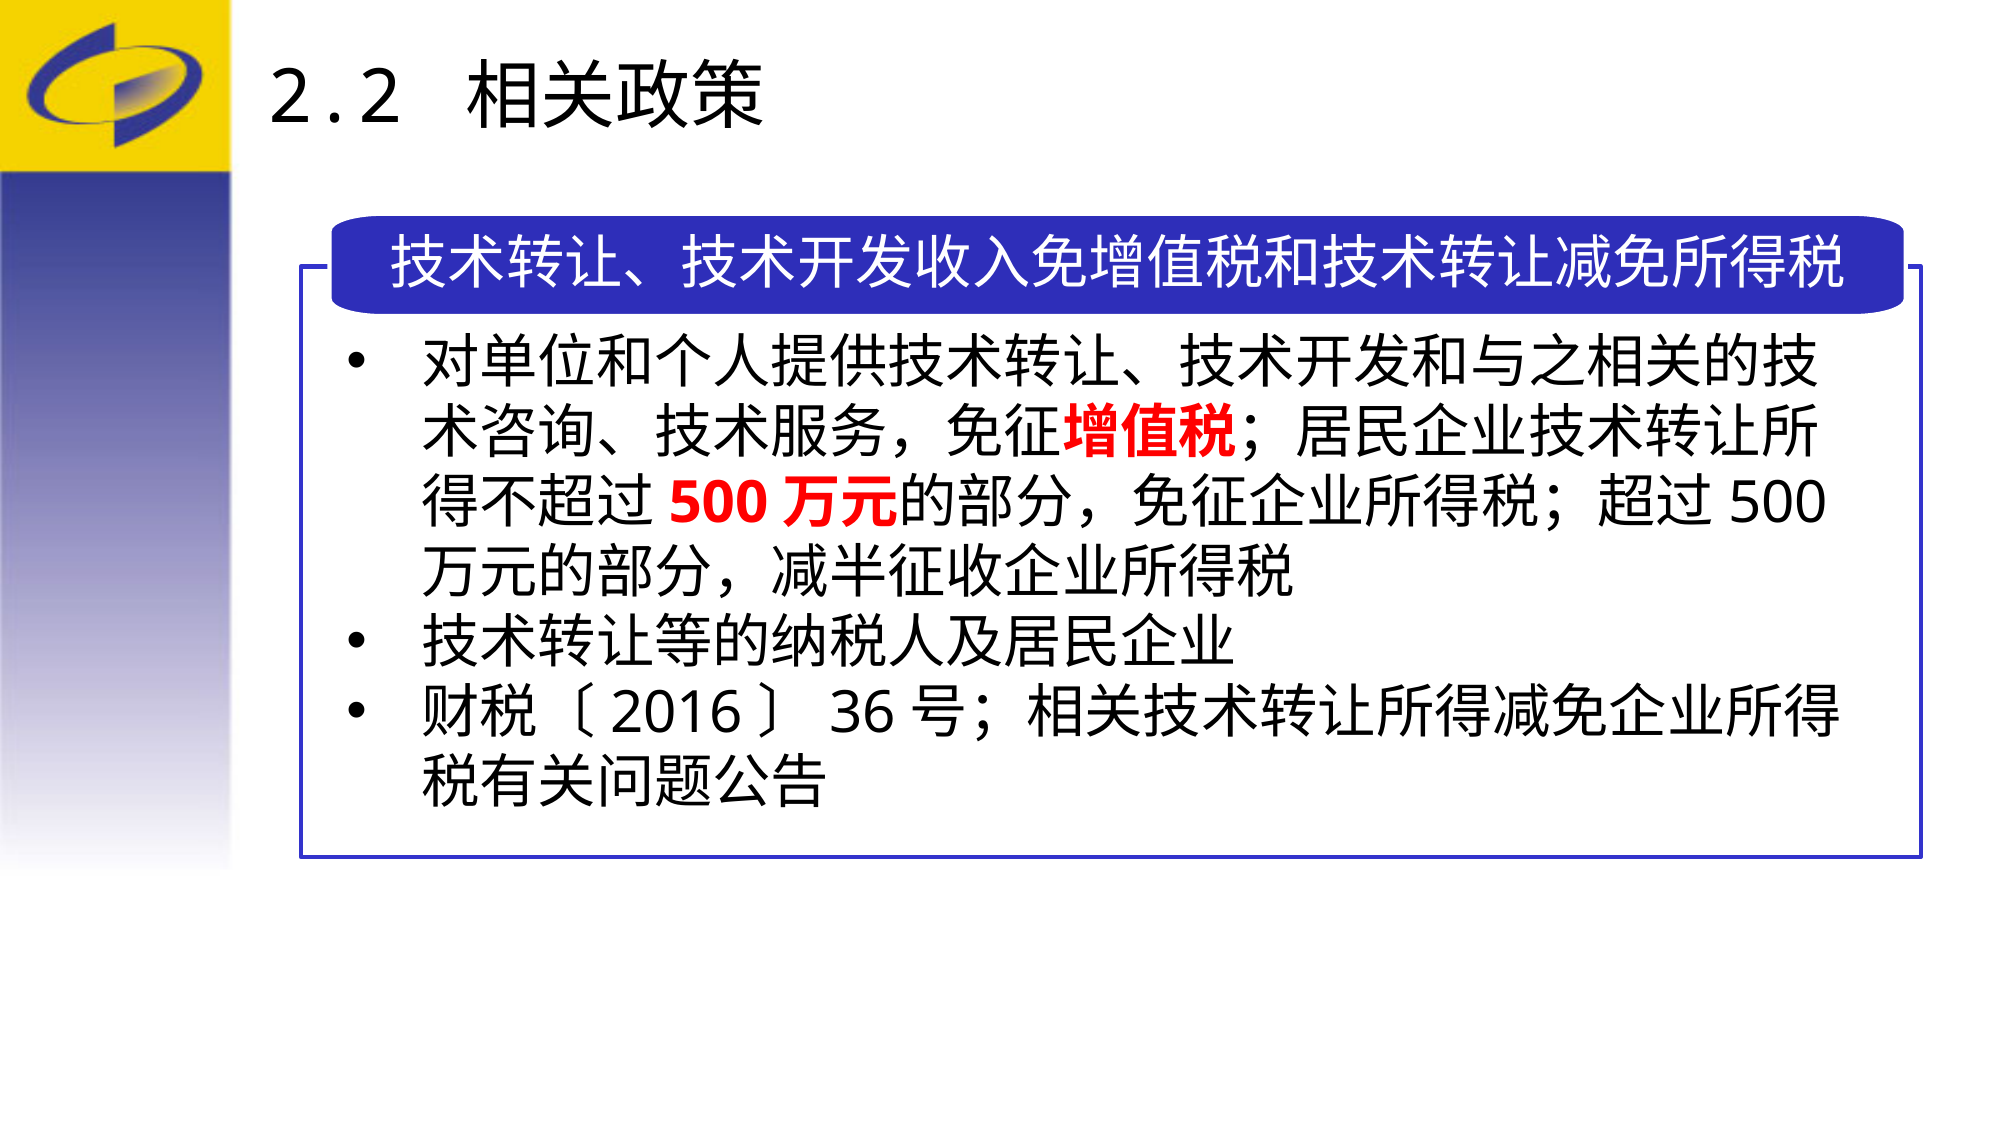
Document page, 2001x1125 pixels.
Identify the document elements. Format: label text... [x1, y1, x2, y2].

title 2.2 相关政策 [252, 20, 1870, 165]
picture [0, 0, 2000, 1125]
text_box 技术转让、技术开发收入免增值税和技术转让减免所得税 [327, 211, 1908, 319]
text_box 对单位和个人提供技术转让、技术开发和与之相关的技术咨询、技术服务，免征增值税；居民企业技术转让所得不超过500万元的部分，免征企业所得税；超过500万元的部分，减半征收企业所得税 技术转让等的纳税人及居民企业 财税〔2016〕36号；相关技术转让所得减免企业所得税有关问题公告 [299, 264, 1923, 859]
